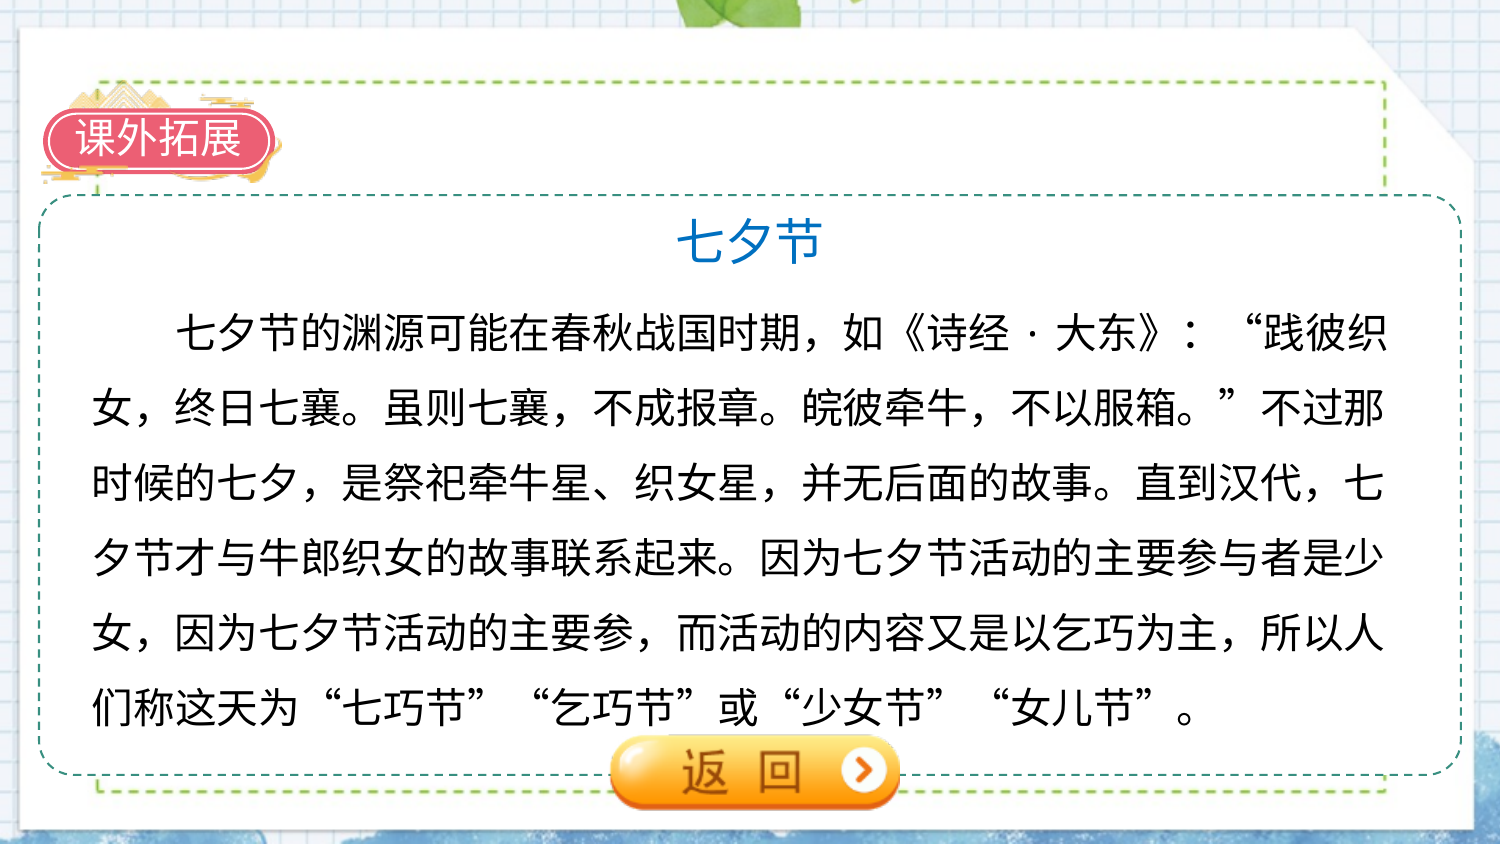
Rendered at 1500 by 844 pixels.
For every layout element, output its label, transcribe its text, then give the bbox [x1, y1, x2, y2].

text_box 七夕节 [525, 203, 975, 289]
text_box 七夕节的渊源可能在春秋战国时期，如《诗经·大东》：“践彼织女，终日七襄。虽则七襄，不成报章。皖彼牵牛，不以服箱。”不过那时候的七夕，是祭祀牵牛星、织女星，并无后面的故事。直到汉代，七夕节才与牛郎织女的故事联系起来。因为七夕节活动的主要参与者是少女，因为七夕节活动的主要参，而活动的内容又是以乞巧为主，所以人们称这天为“七巧节”“乞巧节”或“少女节”“女儿节”。 [76, 274, 1424, 677]
picture [0, 0, 1500, 844]
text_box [41, 80, 282, 184]
text_box [37, 194, 1462, 776]
